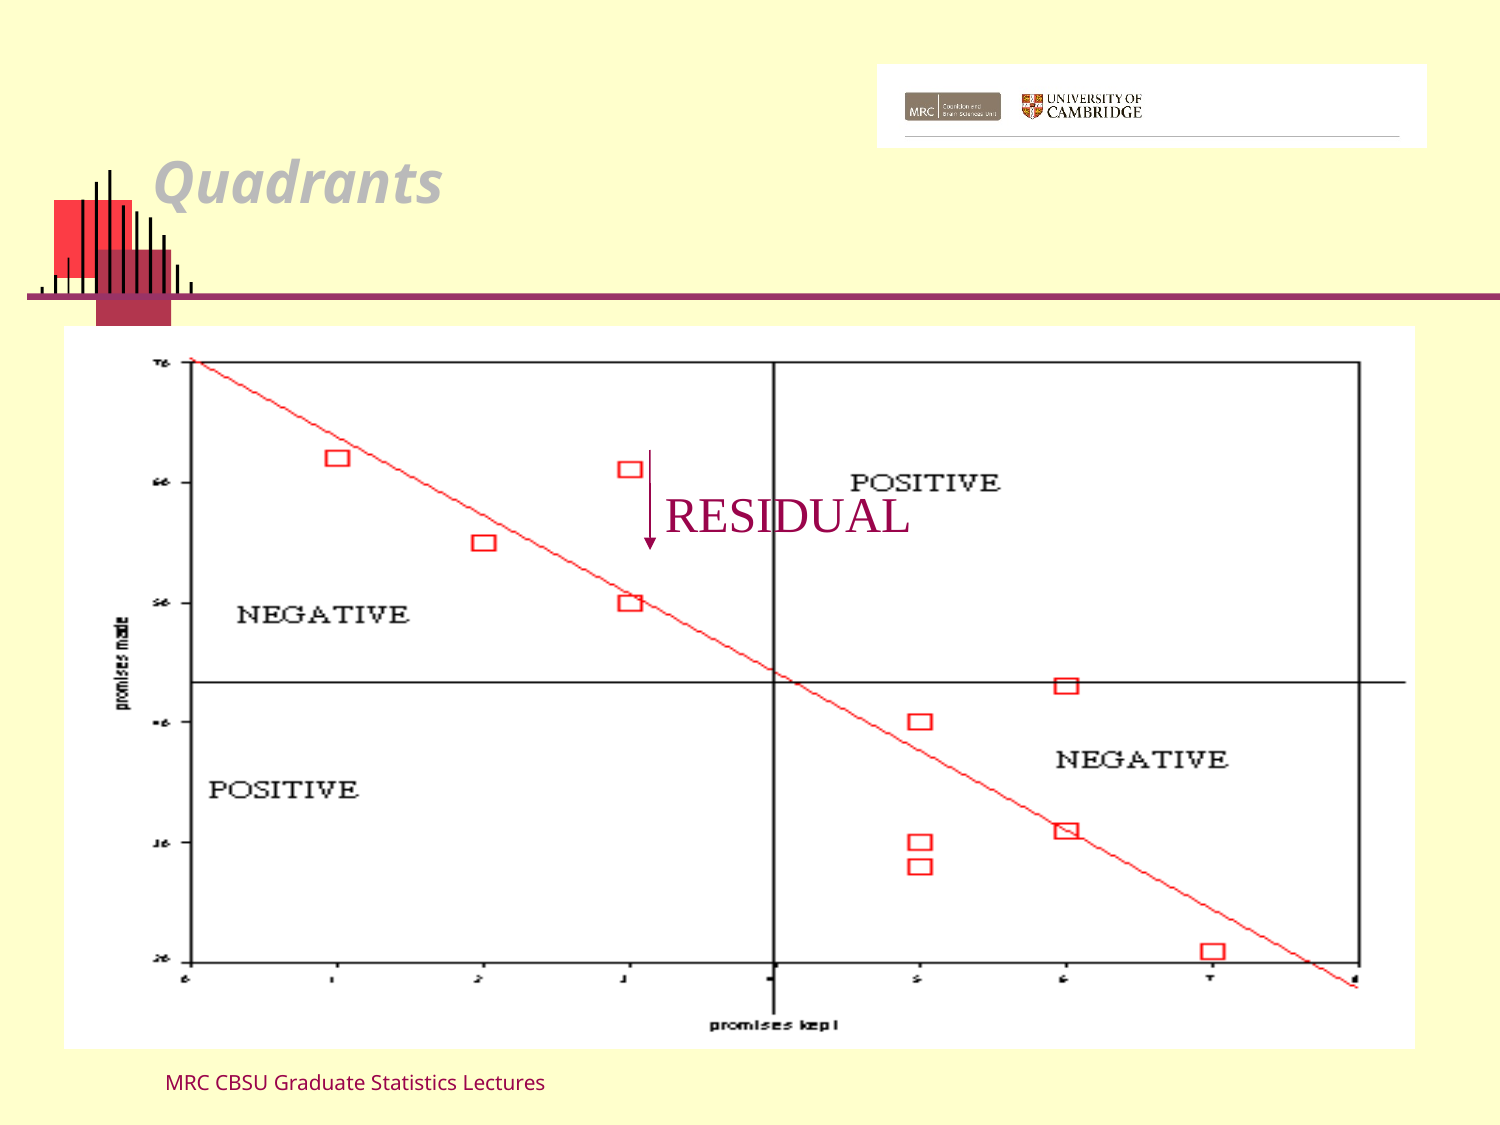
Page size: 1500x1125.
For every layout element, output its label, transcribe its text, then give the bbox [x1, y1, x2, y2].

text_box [64, 325, 1415, 1049]
footer MRC CBSU Graduate Statistics Lectures [149, 1062, 988, 1101]
title Quadrants [137, 137, 988, 233]
picture [877, 64, 1427, 148]
